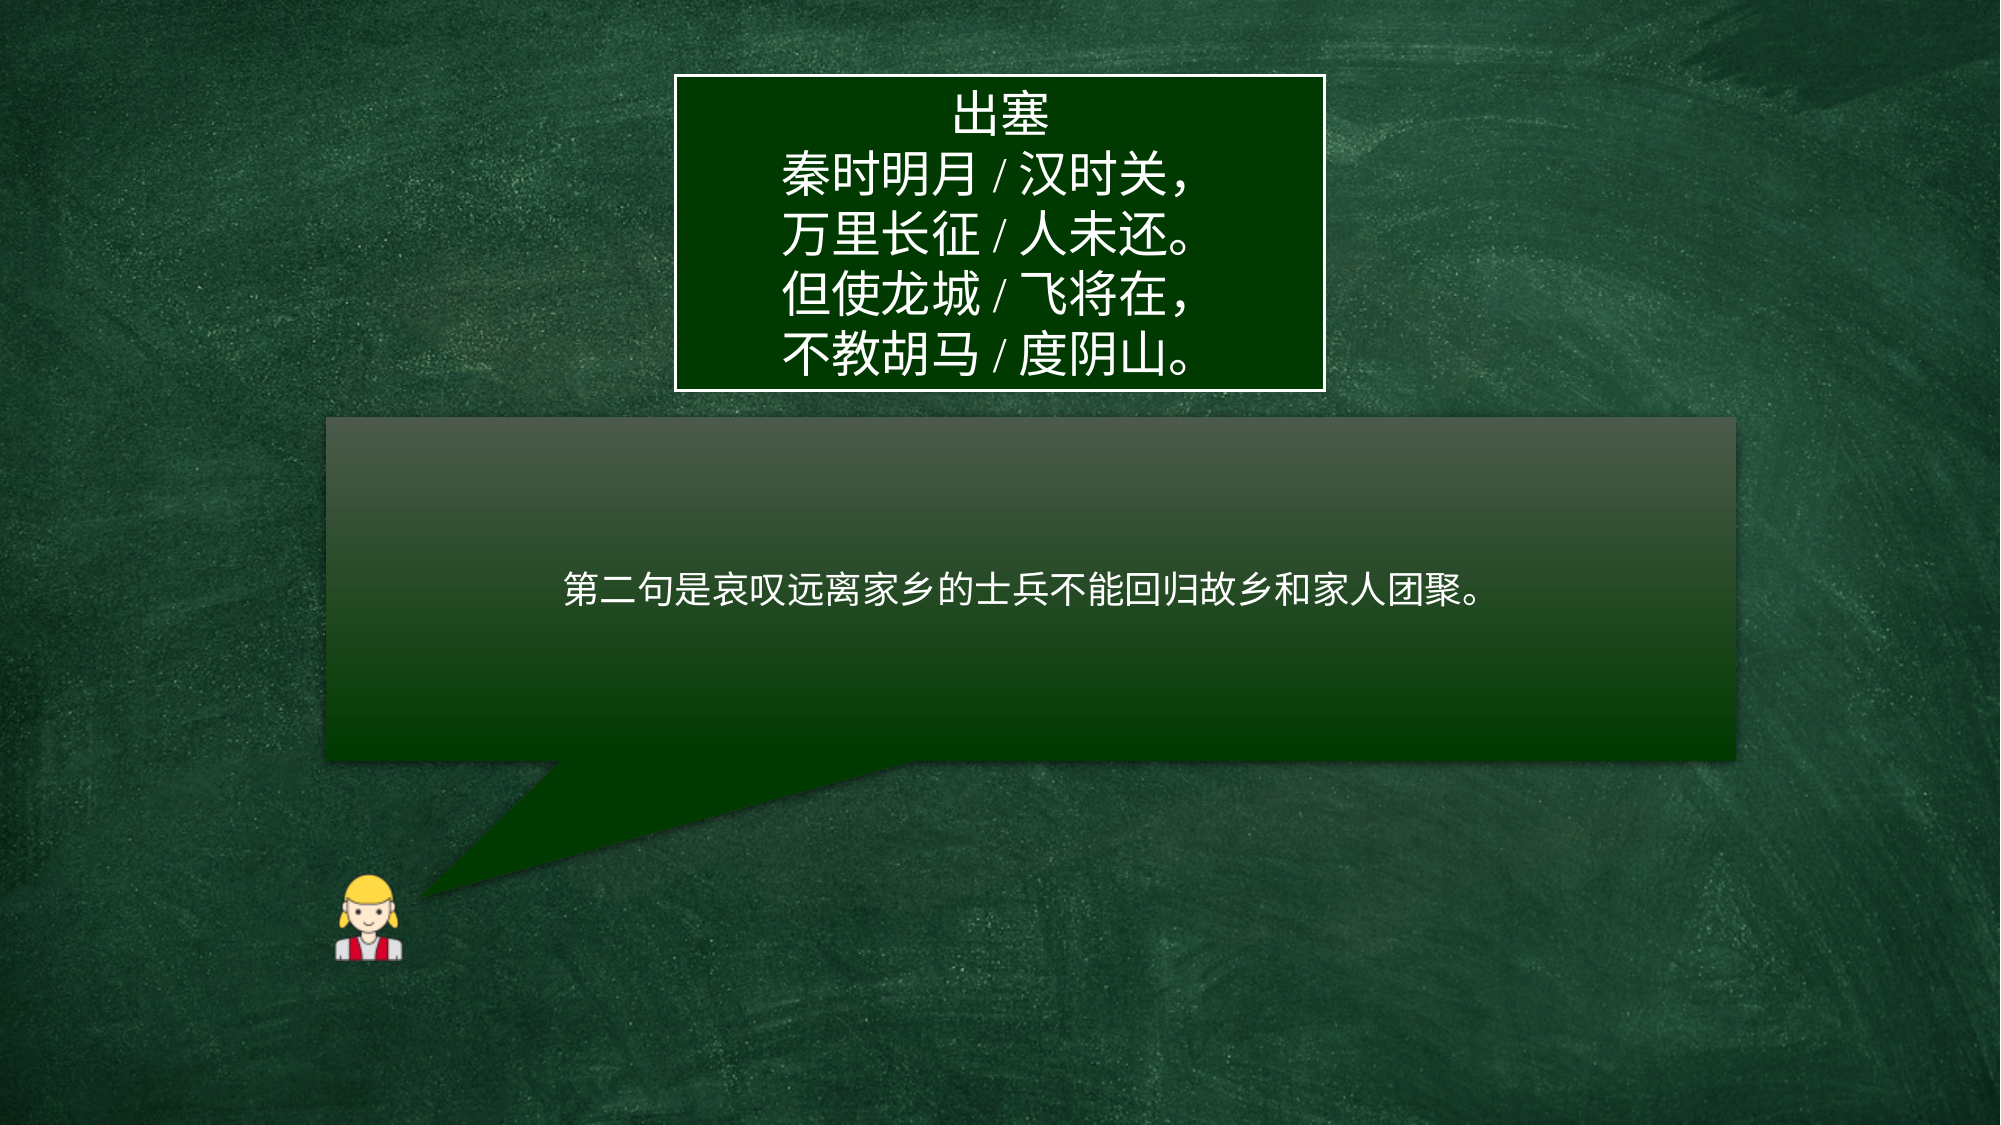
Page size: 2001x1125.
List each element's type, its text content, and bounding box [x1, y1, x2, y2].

picture [0, 0, 2000, 1125]
text_box 第二句是哀叹远离家乡的士兵不能回归故乡和家人团聚。 [325, 416, 1737, 899]
text_box 出塞 秦时明月/汉时关， 万里长征/人未还。 但使龙城/飞将在， 不教胡马/度阴山。 [674, 74, 1326, 392]
